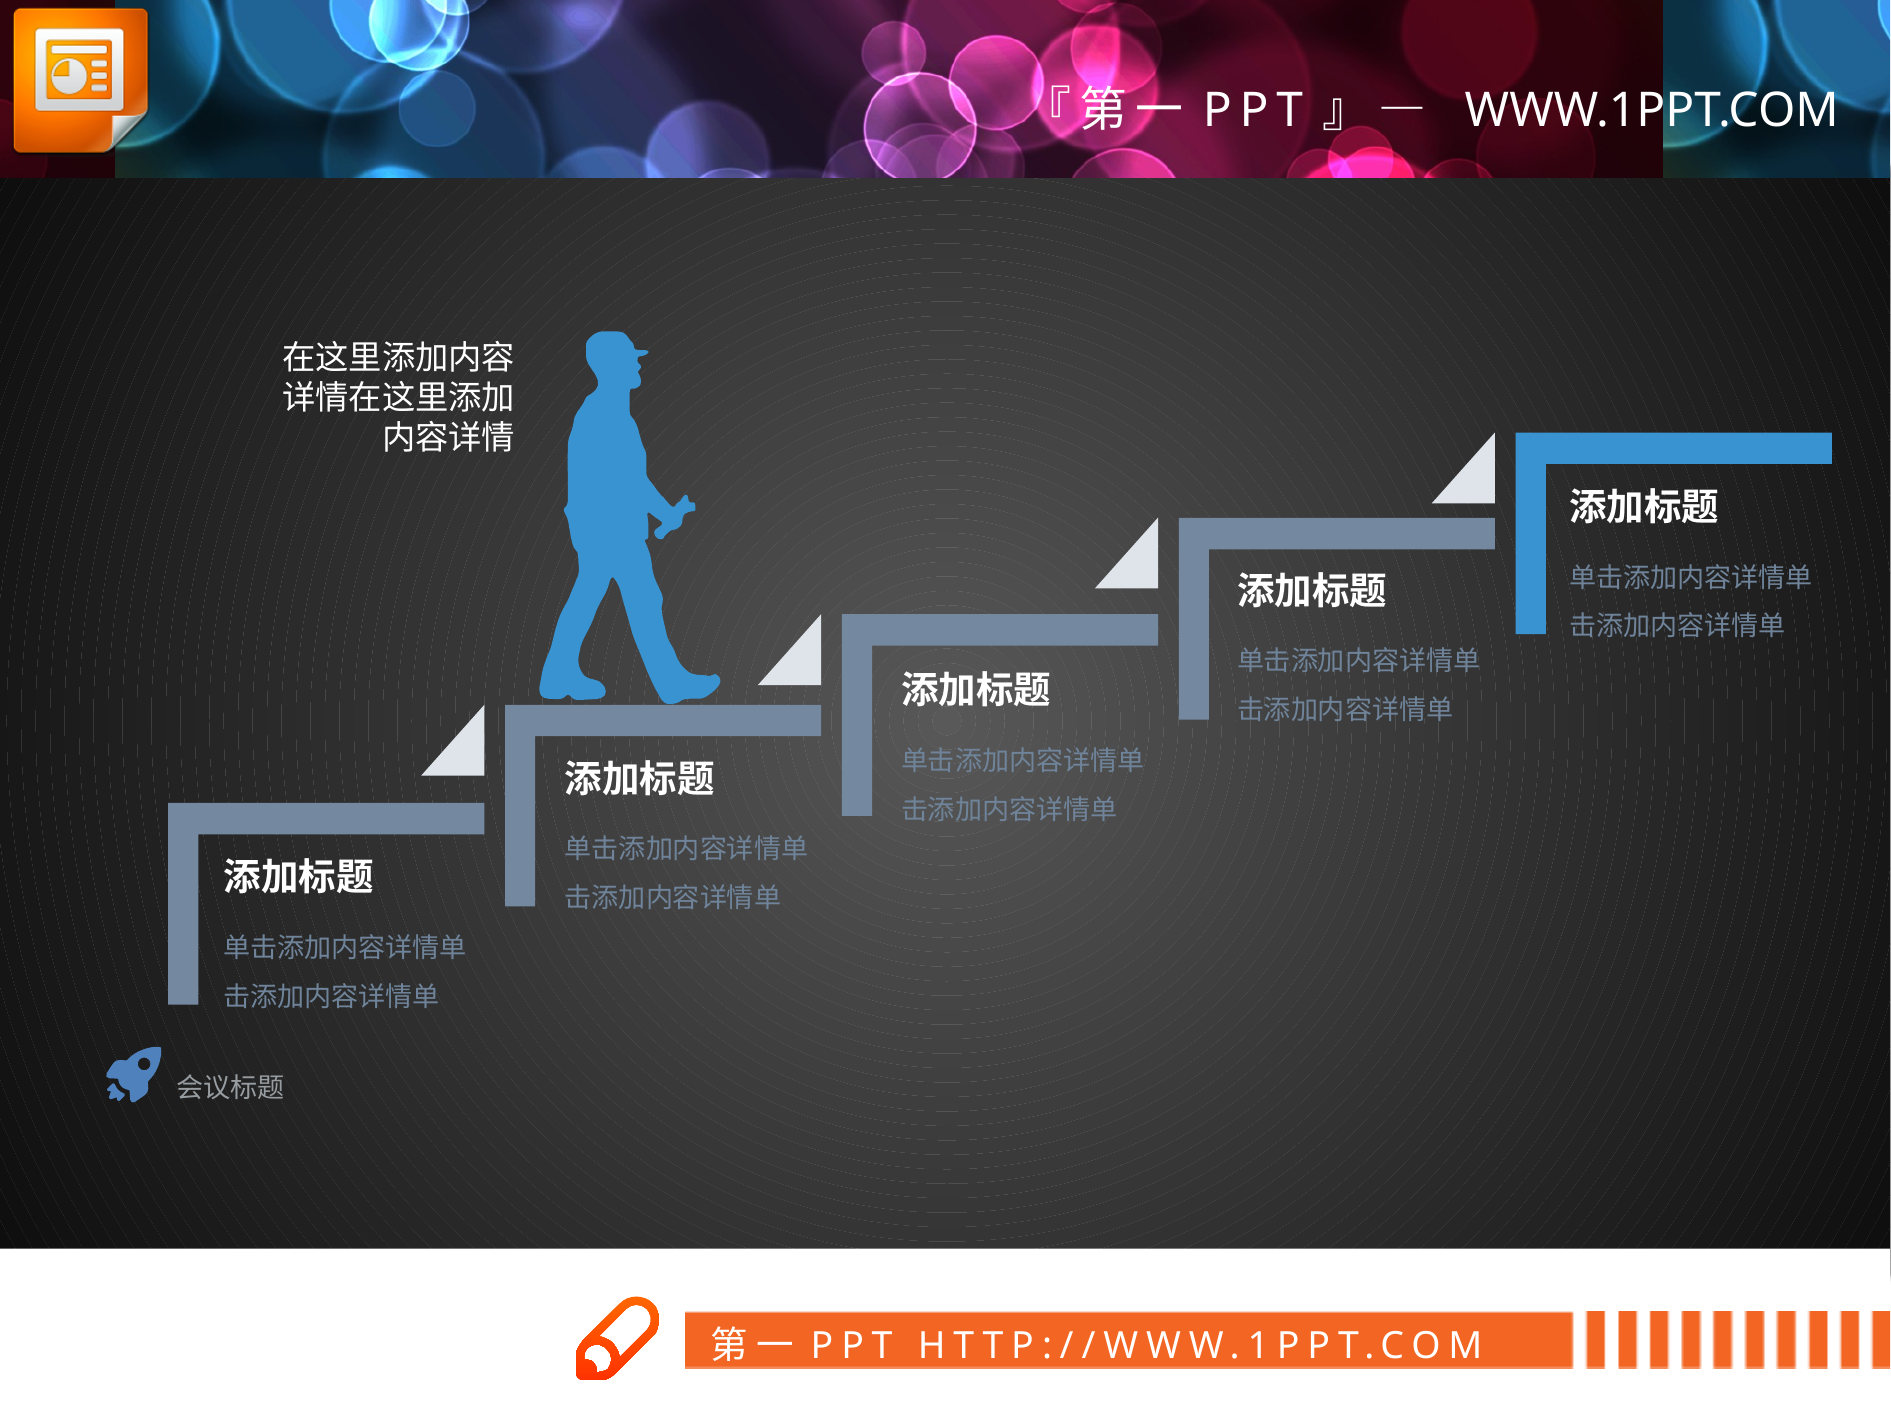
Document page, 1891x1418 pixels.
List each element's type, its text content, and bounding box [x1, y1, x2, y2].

text_box [106, 1046, 162, 1103]
text_box 单击添加内容详情单击添加内容详情单 [886, 719, 1162, 832]
text_box [539, 331, 721, 705]
text_box 添加标题 [886, 658, 1152, 719]
text_box 单击添加内容详情单击添加内容详情单 [1222, 620, 1498, 733]
text_box [1177, 516, 1497, 722]
text_box 添加标题 [550, 747, 816, 808]
picture [685, 1311, 1891, 1369]
text_box [840, 612, 1160, 818]
text_box 单击添加内容详情单击添加内容详情单 [549, 807, 826, 921]
picture [0, 0, 1891, 178]
text_box 单击添加内容详情单击添加内容详情单 [1554, 536, 1831, 649]
text_box [503, 703, 823, 909]
text_box 添加标题 [1554, 475, 1820, 536]
text_box 添加标题 [208, 845, 474, 906]
text_box [1514, 430, 1834, 636]
text_box 会议标题 [161, 1046, 339, 1111]
text_box [166, 801, 486, 1007]
text_box [755, 612, 824, 688]
text_box 在这里添加内容详情在这里添加内容详情 [250, 329, 531, 464]
text_box [419, 702, 487, 778]
text_box 添加标题 [1222, 559, 1488, 620]
text_box [1092, 515, 1161, 591]
text_box [1429, 430, 1497, 506]
text_box 单击添加内容详情单击添加内容详情单 [208, 906, 485, 1019]
